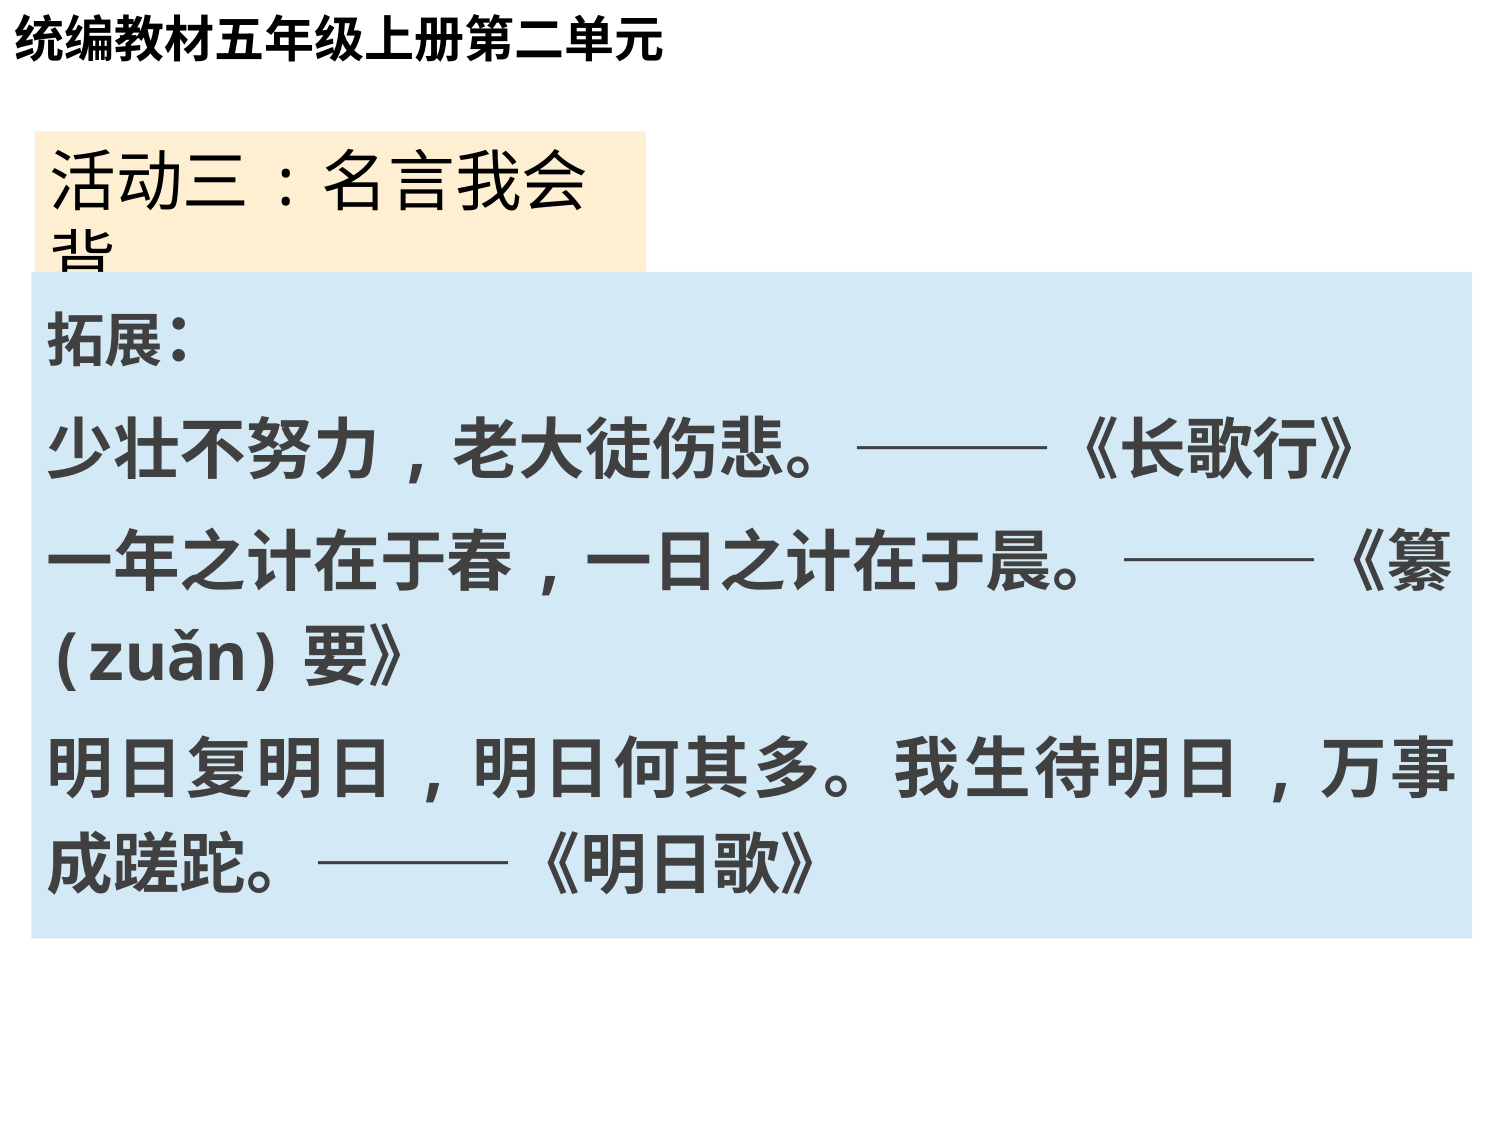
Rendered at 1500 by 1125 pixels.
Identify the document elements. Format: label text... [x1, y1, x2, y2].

text_box 活动三:名言我会背 [34, 131, 646, 271]
text_box 拓展： 少壮不努力,老大徒伤悲。———《长歌行》 一年之计在于春,一日之计在于晨。———《纂(zuǎn)要》 明日复明日,明日何其多。我生待明日,万事成蹉跎。———《明日歌》 [31, 271, 1473, 939]
text_box 统编教材五年级上册第二单元 [0, 0, 680, 75]
title 活动一:名言我会读 [0, 0, 854, 136]
